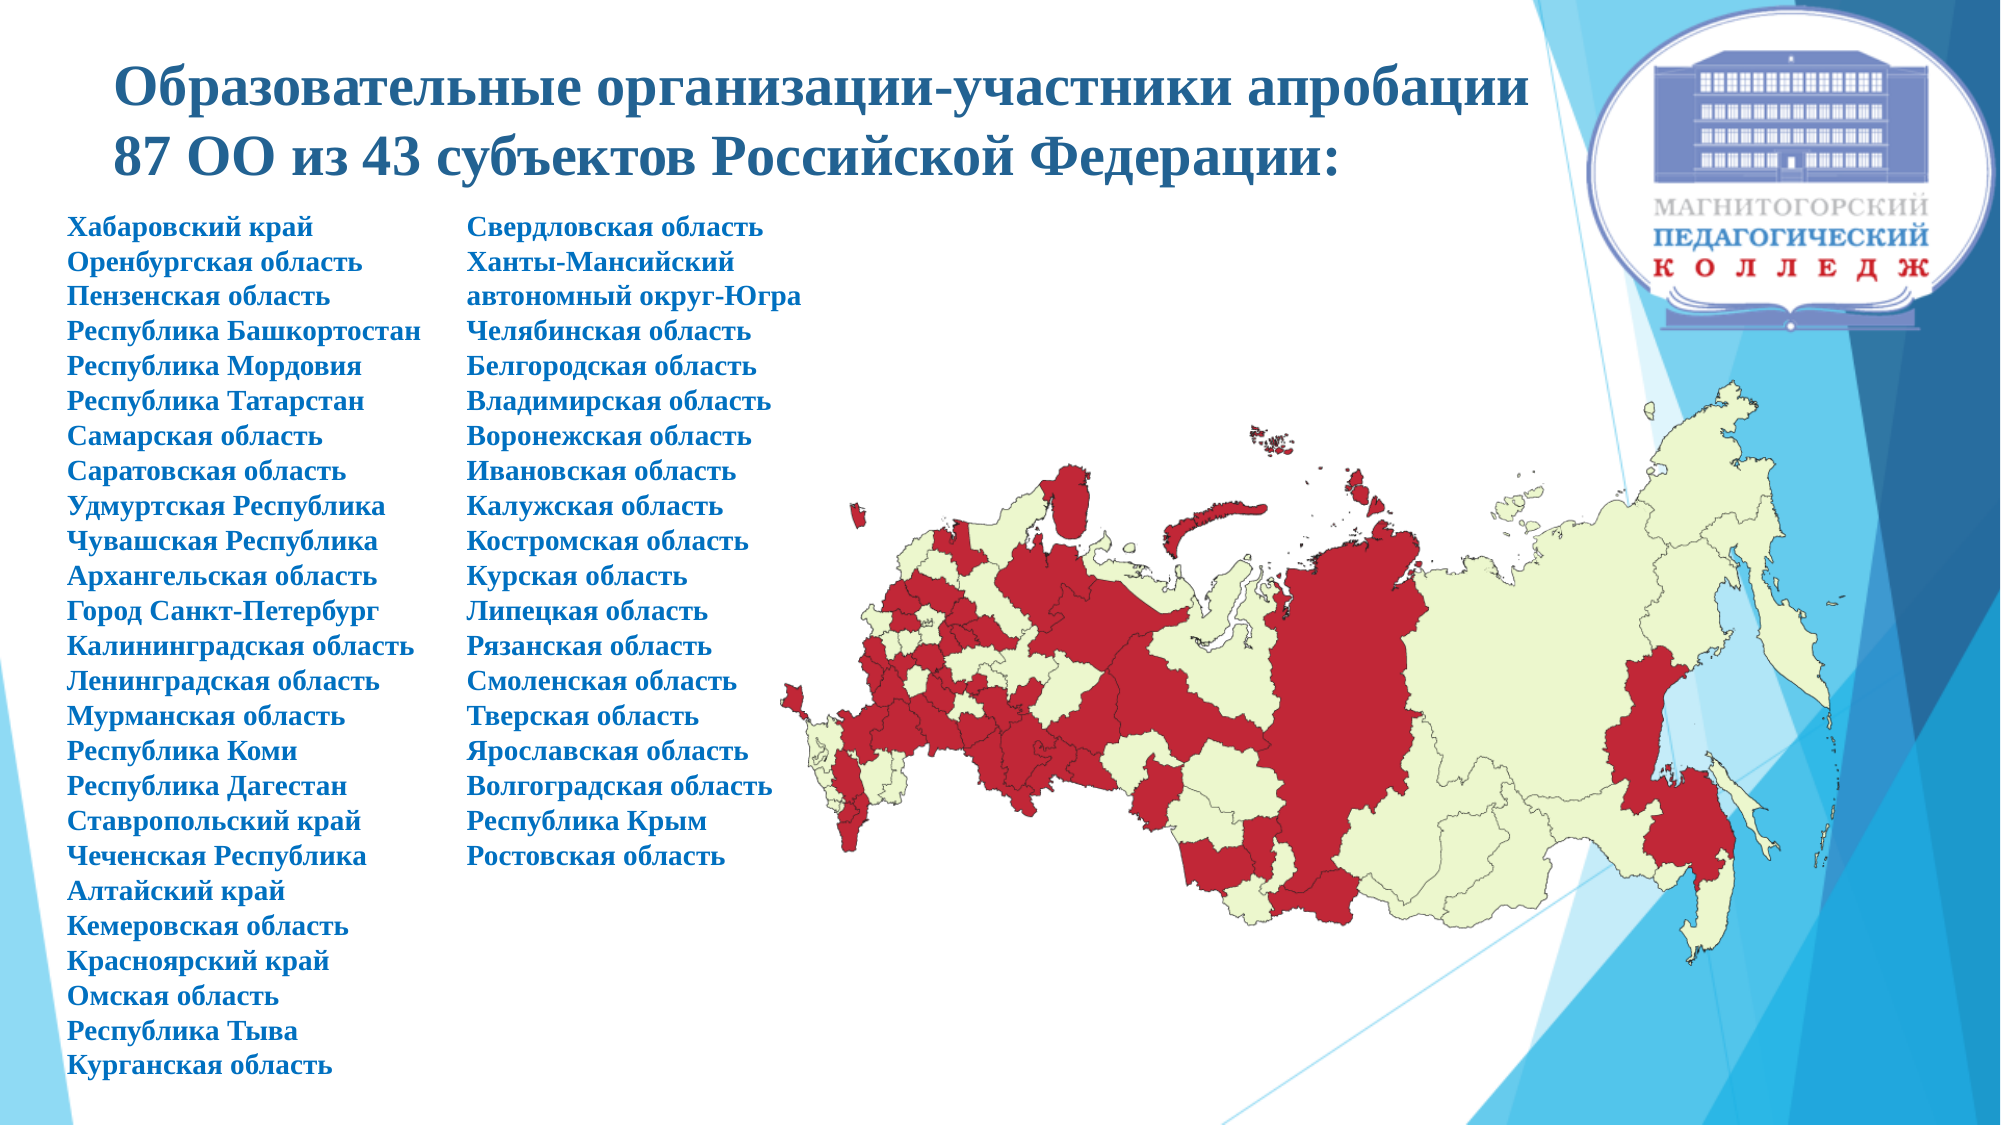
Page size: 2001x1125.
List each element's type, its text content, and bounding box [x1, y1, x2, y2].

text_box Образовательные организации-участники апробации 87 ОО из 43 субъектов Российской Федерации: [98, 40, 2000, 195]
picture [0, 0, 2001, 1125]
text_box Хабаровский край Оренбургская область Пензенская область Республика Башкортостан Республика Мордовия Республика Татарстан Самарская область Саратовская область Удмуртская Республика Чувашская Республика Архангельская область Город Санкт-Петербург Калининградская область Ленинградская область Мурманская область Республика Коми Республика Дагестан Ставропольский край Чеченская Республика Алтайский край Кемеровская область Красноярский край Омская область Республика Тыва Курганская область Свердловская область Ханты-Мансийский автономный округ-Югра Челябинская область Белгородская область Владимирская область Воронежская область Ивановская область Калужская область Костромская область Курская область Липецкая область Рязанская область Смоленская область Тверская область Ярославская область Волгоградская область Республика Крым Ростовская область [52, 199, 882, 1107]
